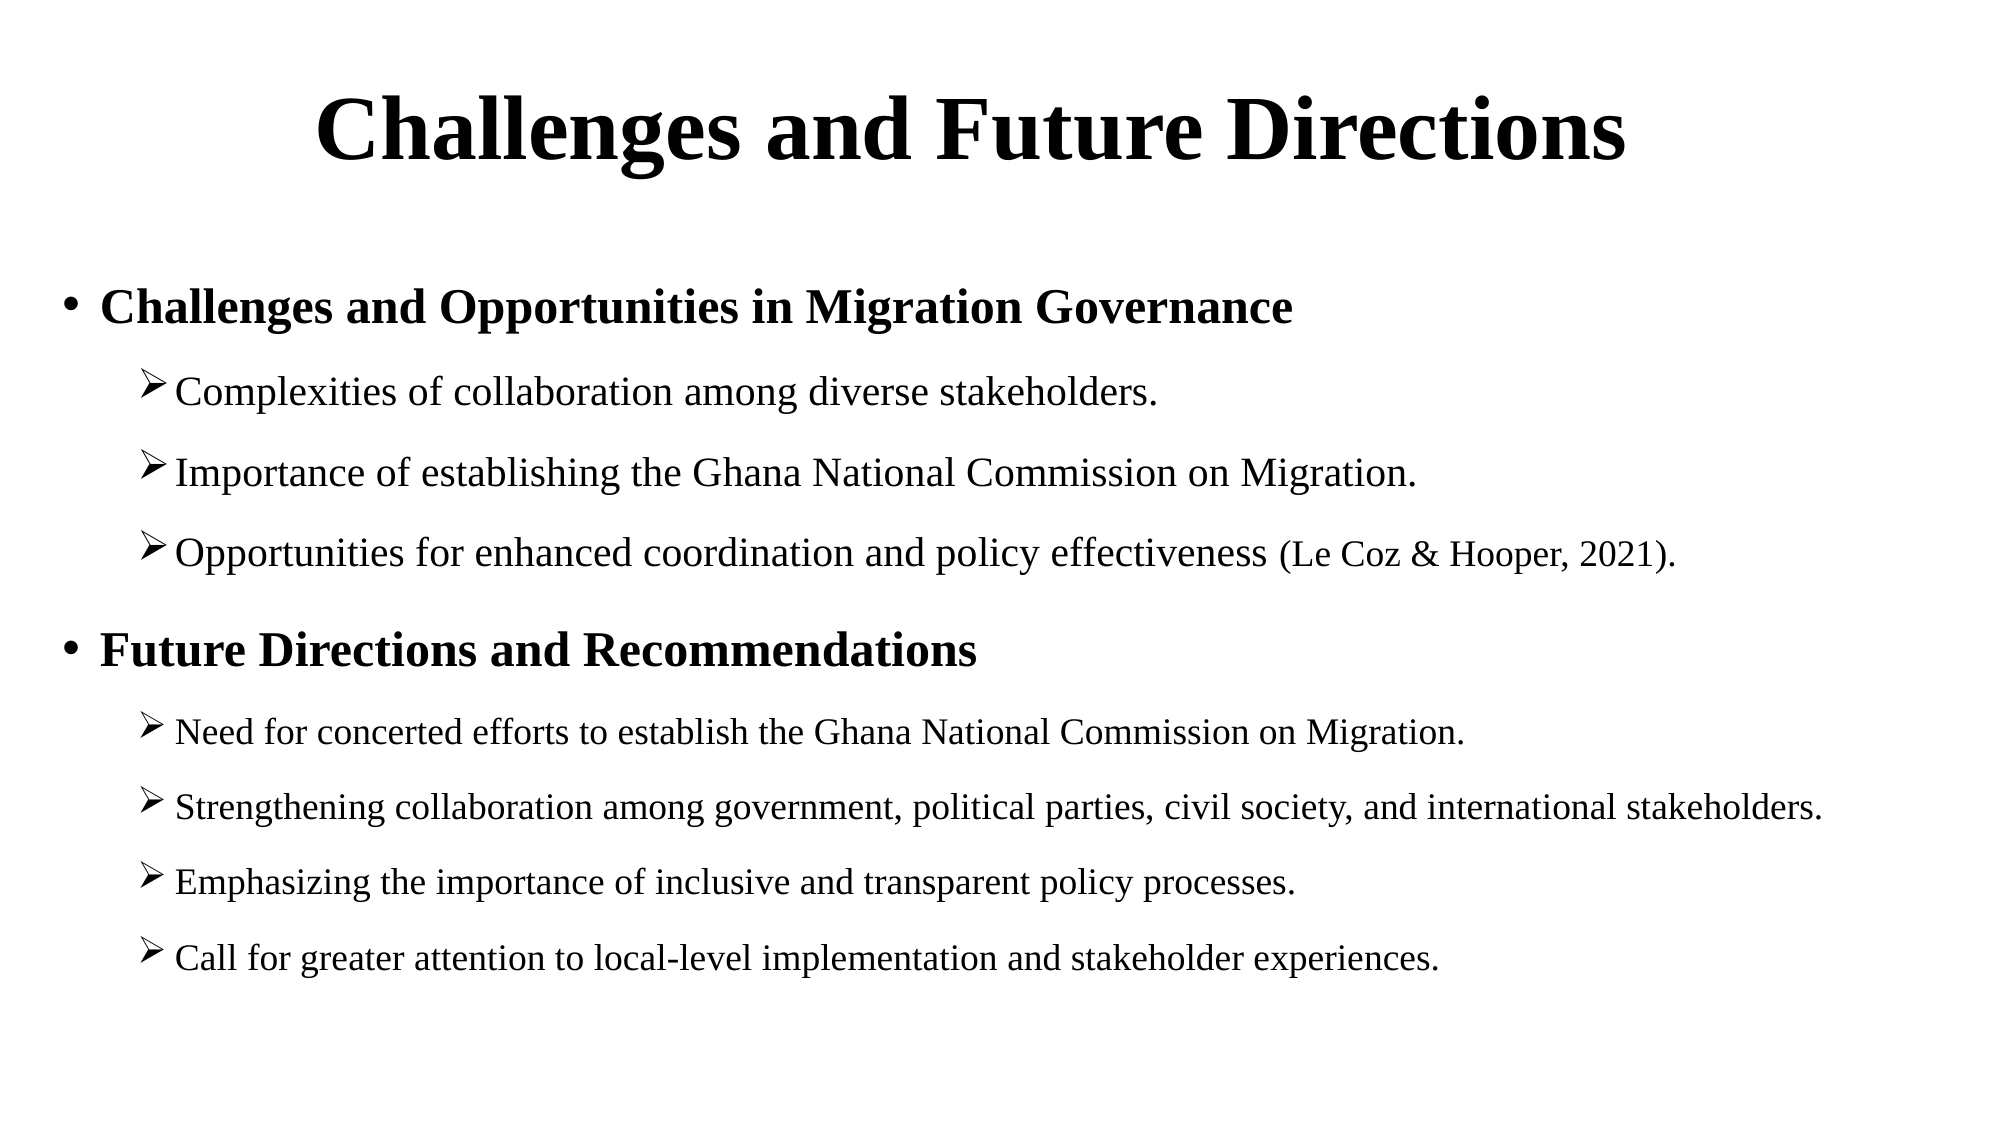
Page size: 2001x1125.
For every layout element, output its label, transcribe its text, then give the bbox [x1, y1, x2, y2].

list Challenges and Opportunities in Migration Governance Complexities of collaboration among diverse stakeholders. Importance of establishing the Ghana National Commission on Migration. Opportunities for enhanced coordination and policy effectiveness (Le Coz & Hooper, 2021). Future Directions and Recommendations Need for concerted efforts to establish the Ghana National Commission on Migration. Strengthening collaboration among government, political parties, civil society, and international stakeholders. Emphasizing the importance of inclusive and transparent policy processes. Call for greater attention to local-level implementation and stakeholder experiences. [47, 261, 1978, 1107]
title Challenges and Future Directions [58, 59, 1863, 199]
